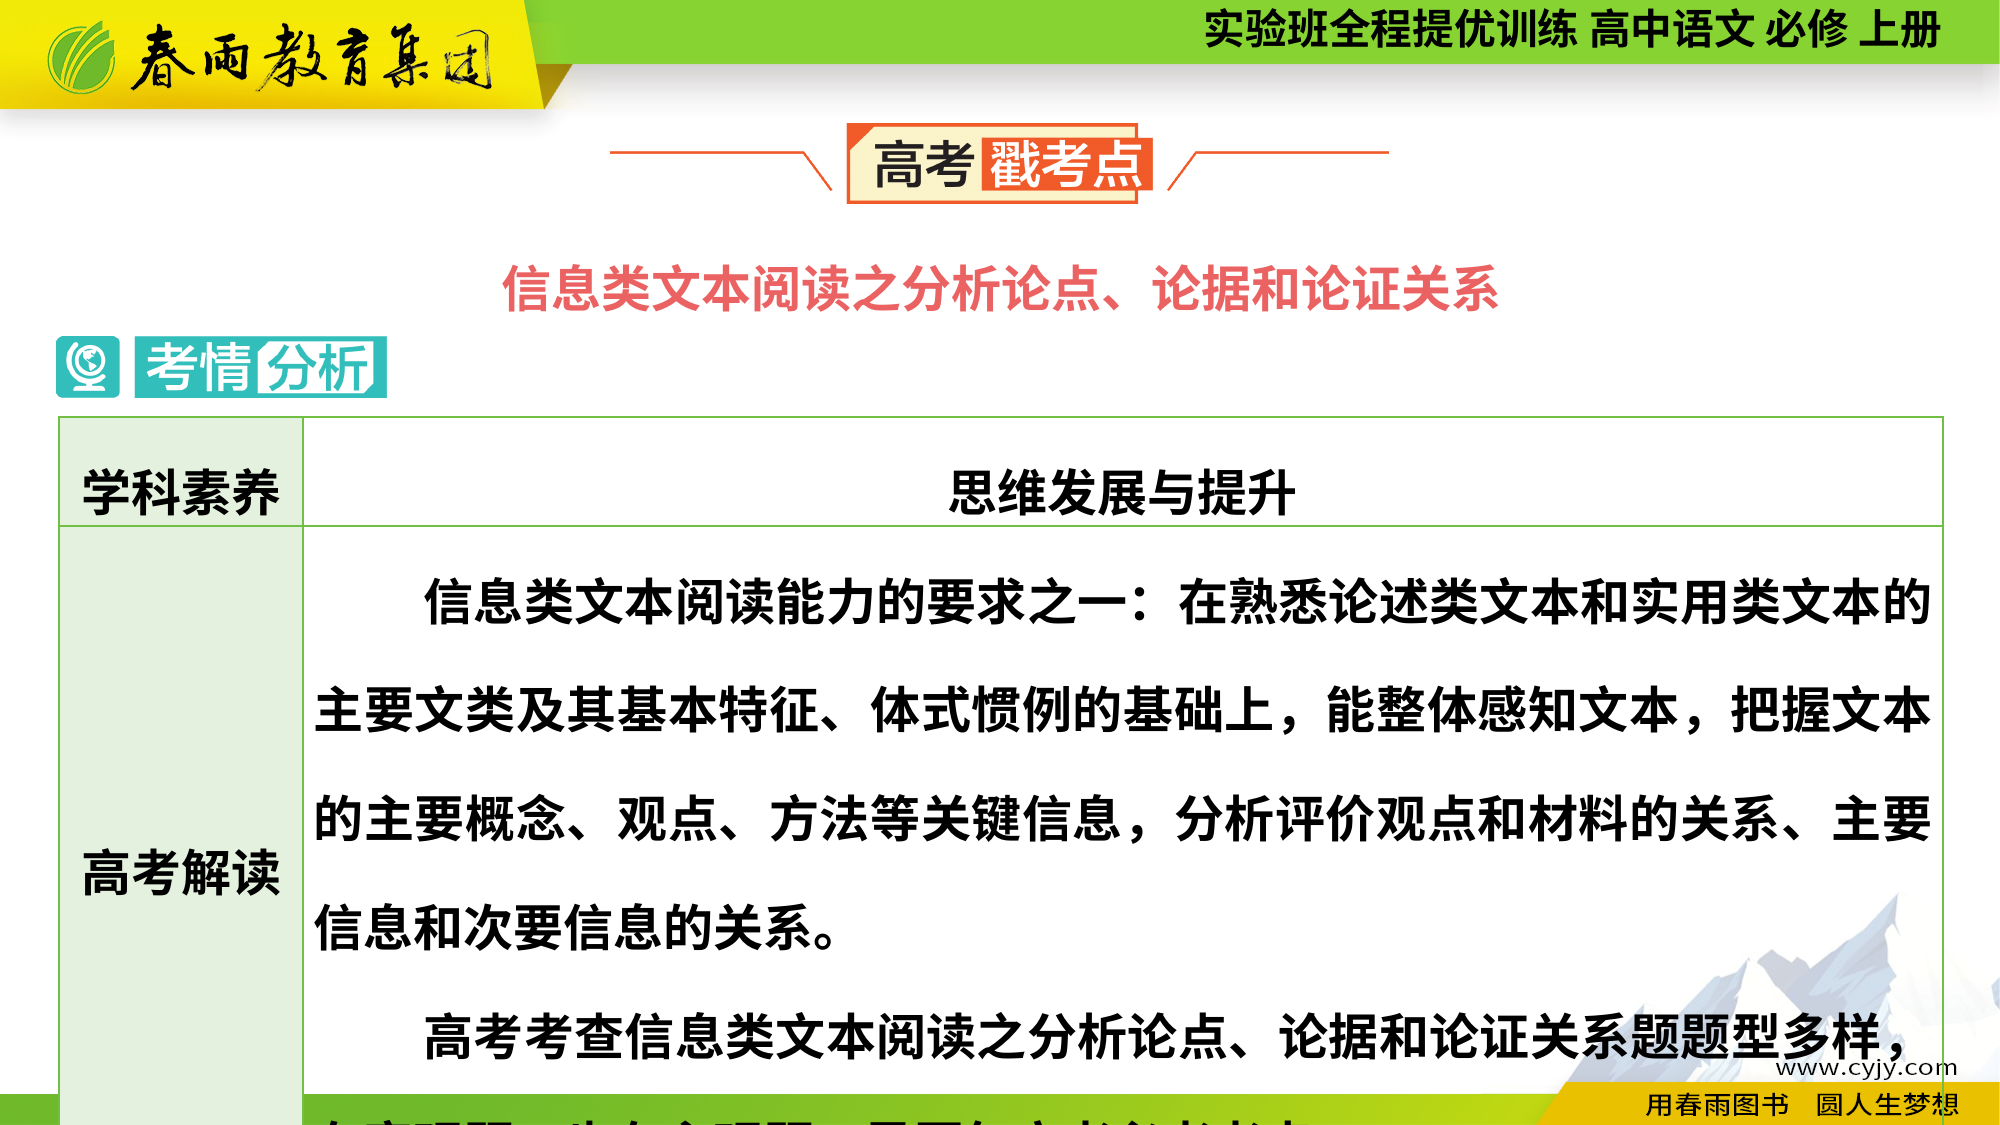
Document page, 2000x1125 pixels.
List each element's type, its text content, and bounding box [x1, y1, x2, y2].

table_header 学科素养 [60, 418, 302, 525]
table_header 思维发展与提升 [304, 418, 1942, 525]
table_cell 高考解读 [60, 527, 302, 1125]
list 信息类文本阅读之分析论点、论据和论证关系 [59, 219, 1944, 315]
table_cell 信息类文本阅读能力的要求之一：在熟悉论述类文本和实用类文本的主要文类及其基本特征、体式惯例的基础上，能整体感知文本，把握文本的主要概念、观点、方法等关键信息，分析评价观点和材料的关系、主要信息和次要信息的关系。 高考考查信息类文本阅读之分析论点、论据和论证关系题题型多样，有客观题，也有主观题，是历年高考必考考点。 [304, 527, 1942, 1125]
picture [0, 0, 2000, 1125]
